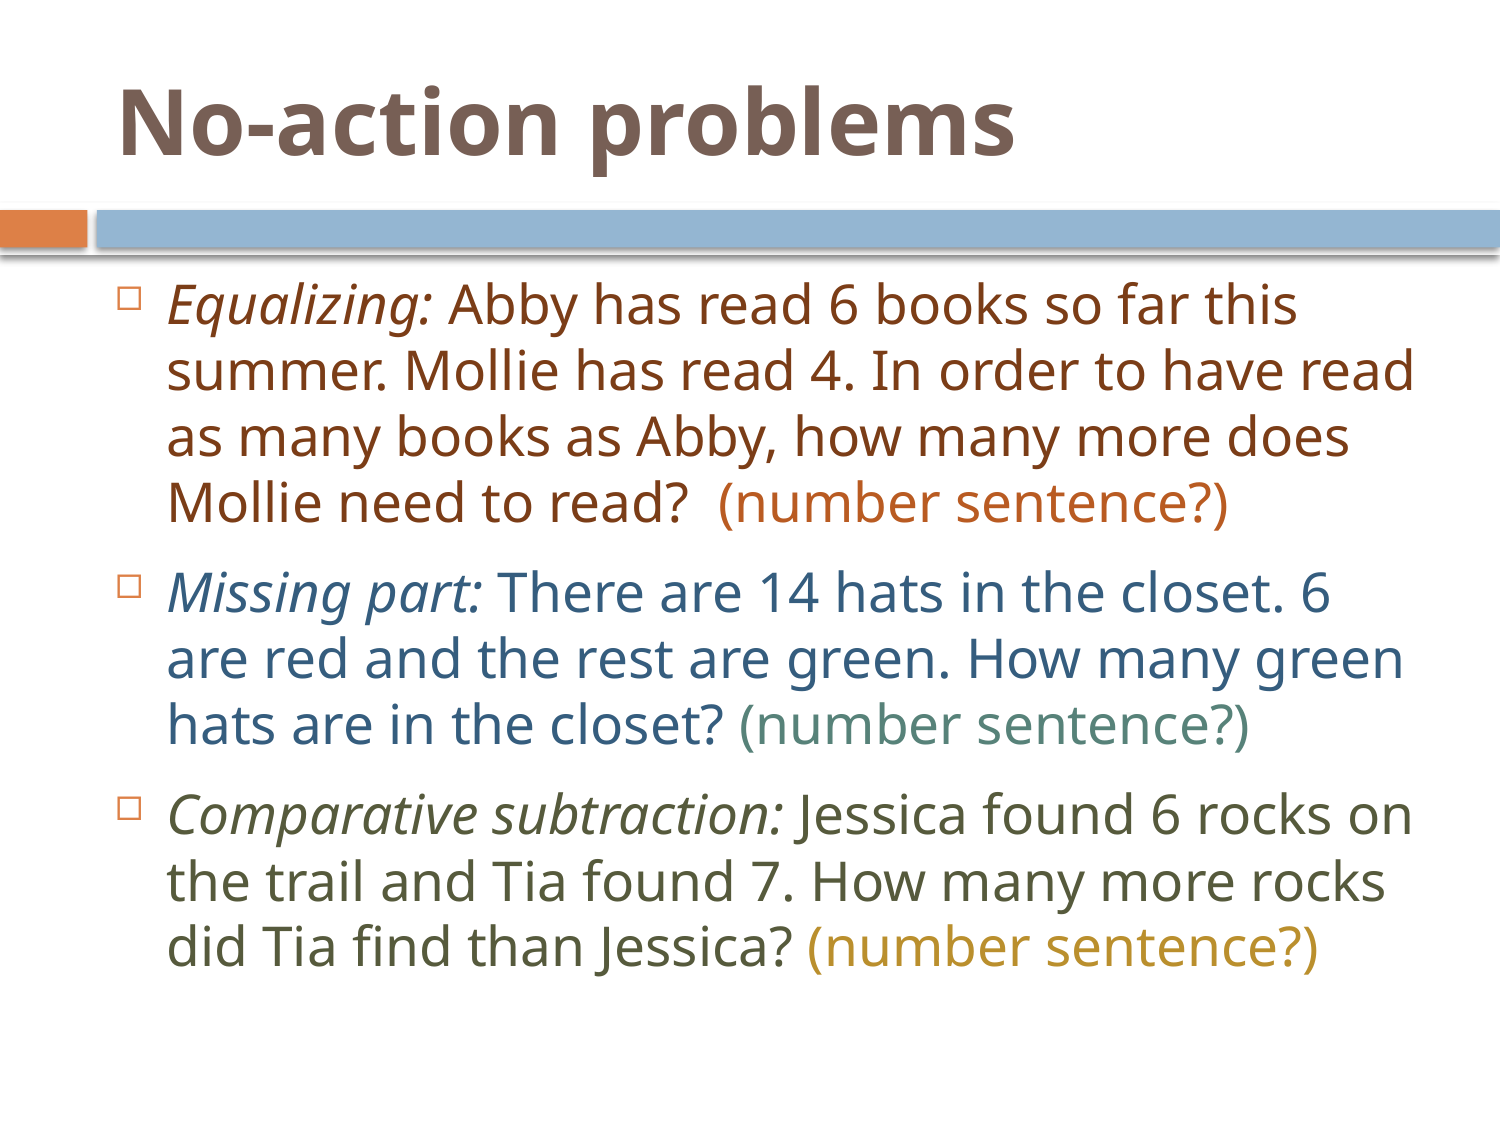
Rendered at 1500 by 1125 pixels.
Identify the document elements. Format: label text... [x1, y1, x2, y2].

title No-action problems [100, 37, 1438, 200]
list Equalizing: Abby has read 6 books so far this summer. Mollie has read 4. In order to have read as many books as Abby, how many more does Mollie need to read? (number sentence?) Missing part: There are 14 hats in the closet. 6 are red and the rest are green. How many green hats are in the closet? (number sentence?) Comparative subtraction: Jessica found 6 rocks on the trail and Tia found 7. How many more rocks did Tia find than Jessica? (number sentence?) [99, 262, 1438, 1000]
